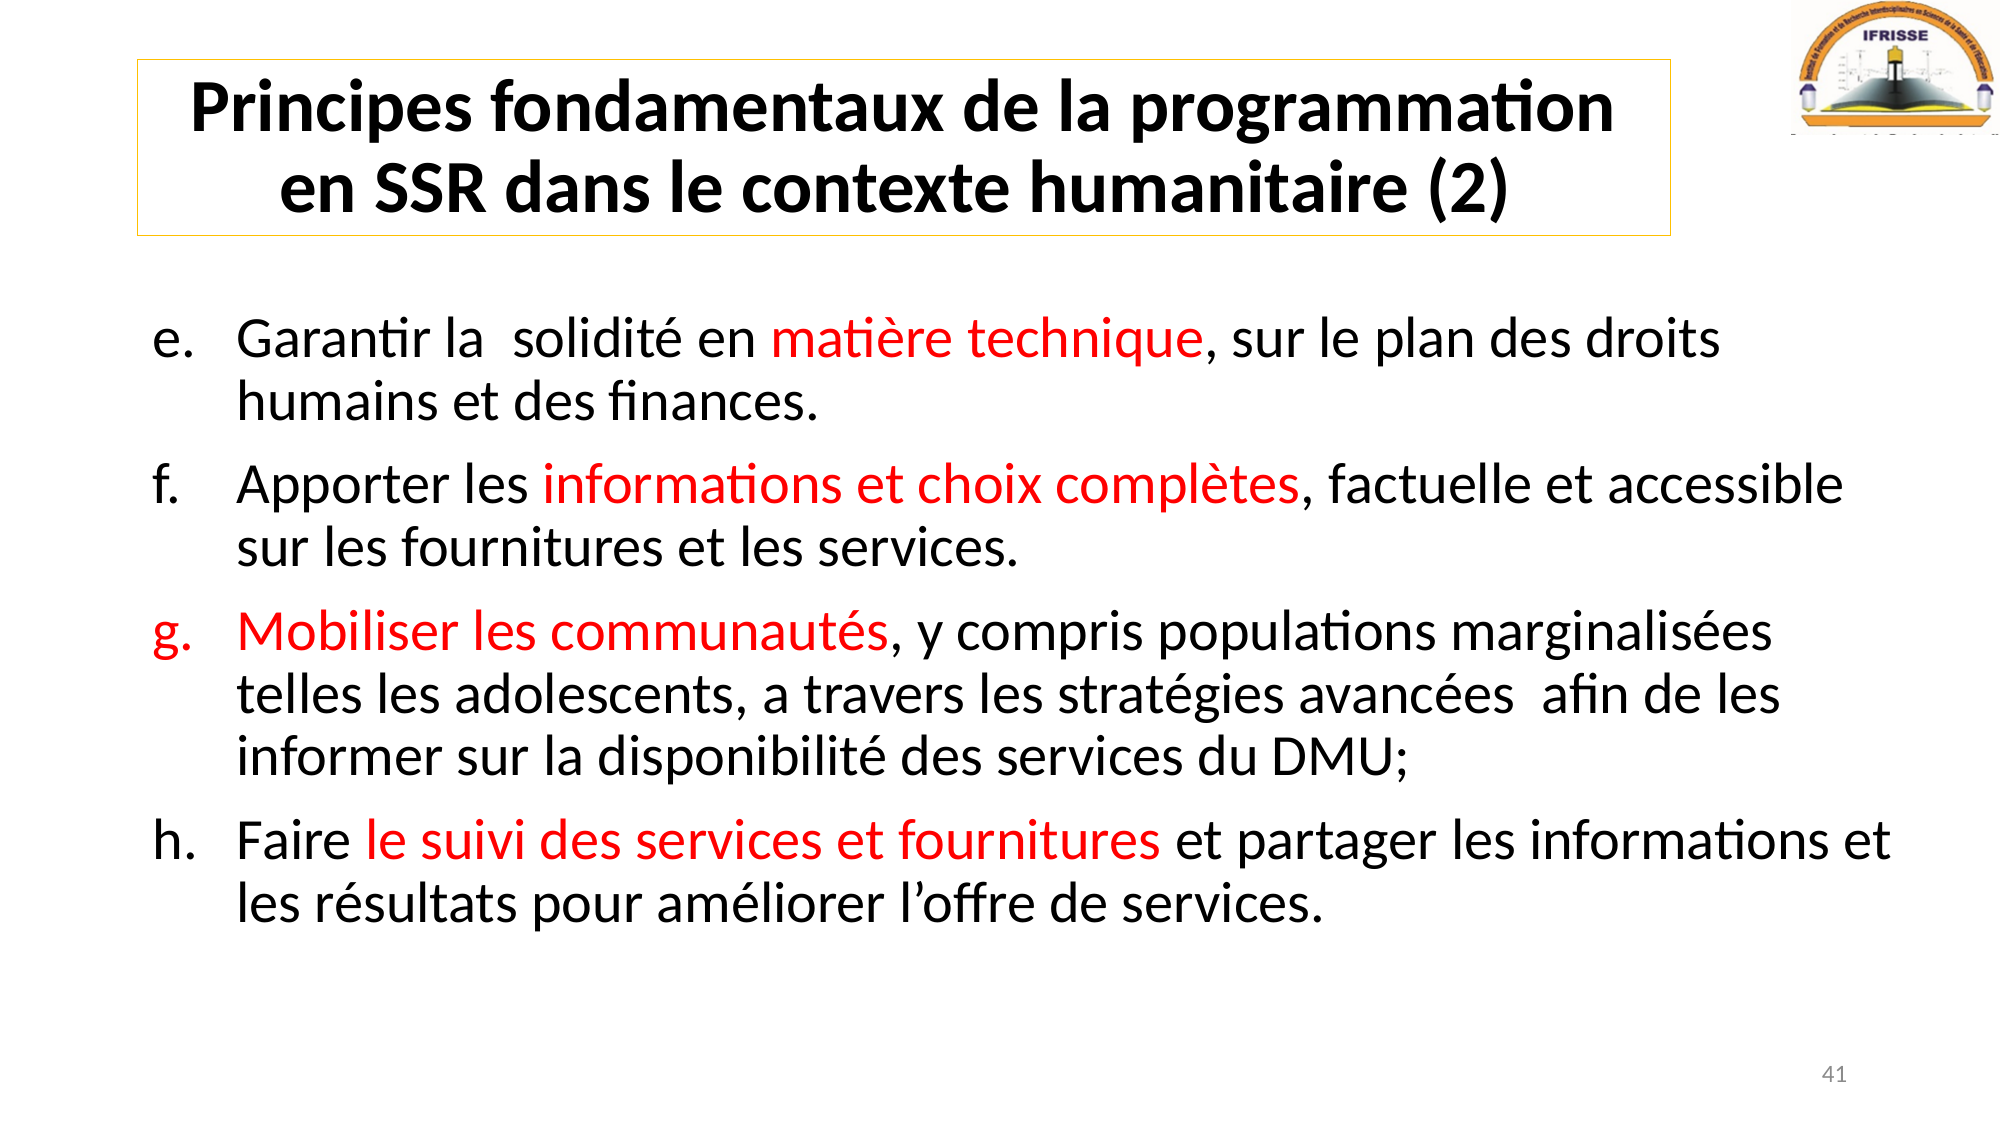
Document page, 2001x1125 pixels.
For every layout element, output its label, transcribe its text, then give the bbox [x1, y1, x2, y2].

picture [1791, 0, 2000, 135]
title Principes fondamentaux de la programmation en SSR dans le contexte humanitaire (2) [137, 59, 1671, 236]
list Garantir la solidité en matière technique, sur le plan des droits humains et des finances. Apporter les informations et choix complètes, factuelle et accessible sur les fournitures et les services. Mobiliser les communautés, y compris populations marginalisées telles les adolescents, a travers les stratégies avancées afin de les informer sur la disponibilité des services du DMU; Faire le suivi des services et fournitures et partager les informations et les résultats pour améliorer l’offre de services. [137, 299, 1928, 1014]
slide_number 41 [1412, 1042, 1863, 1103]
